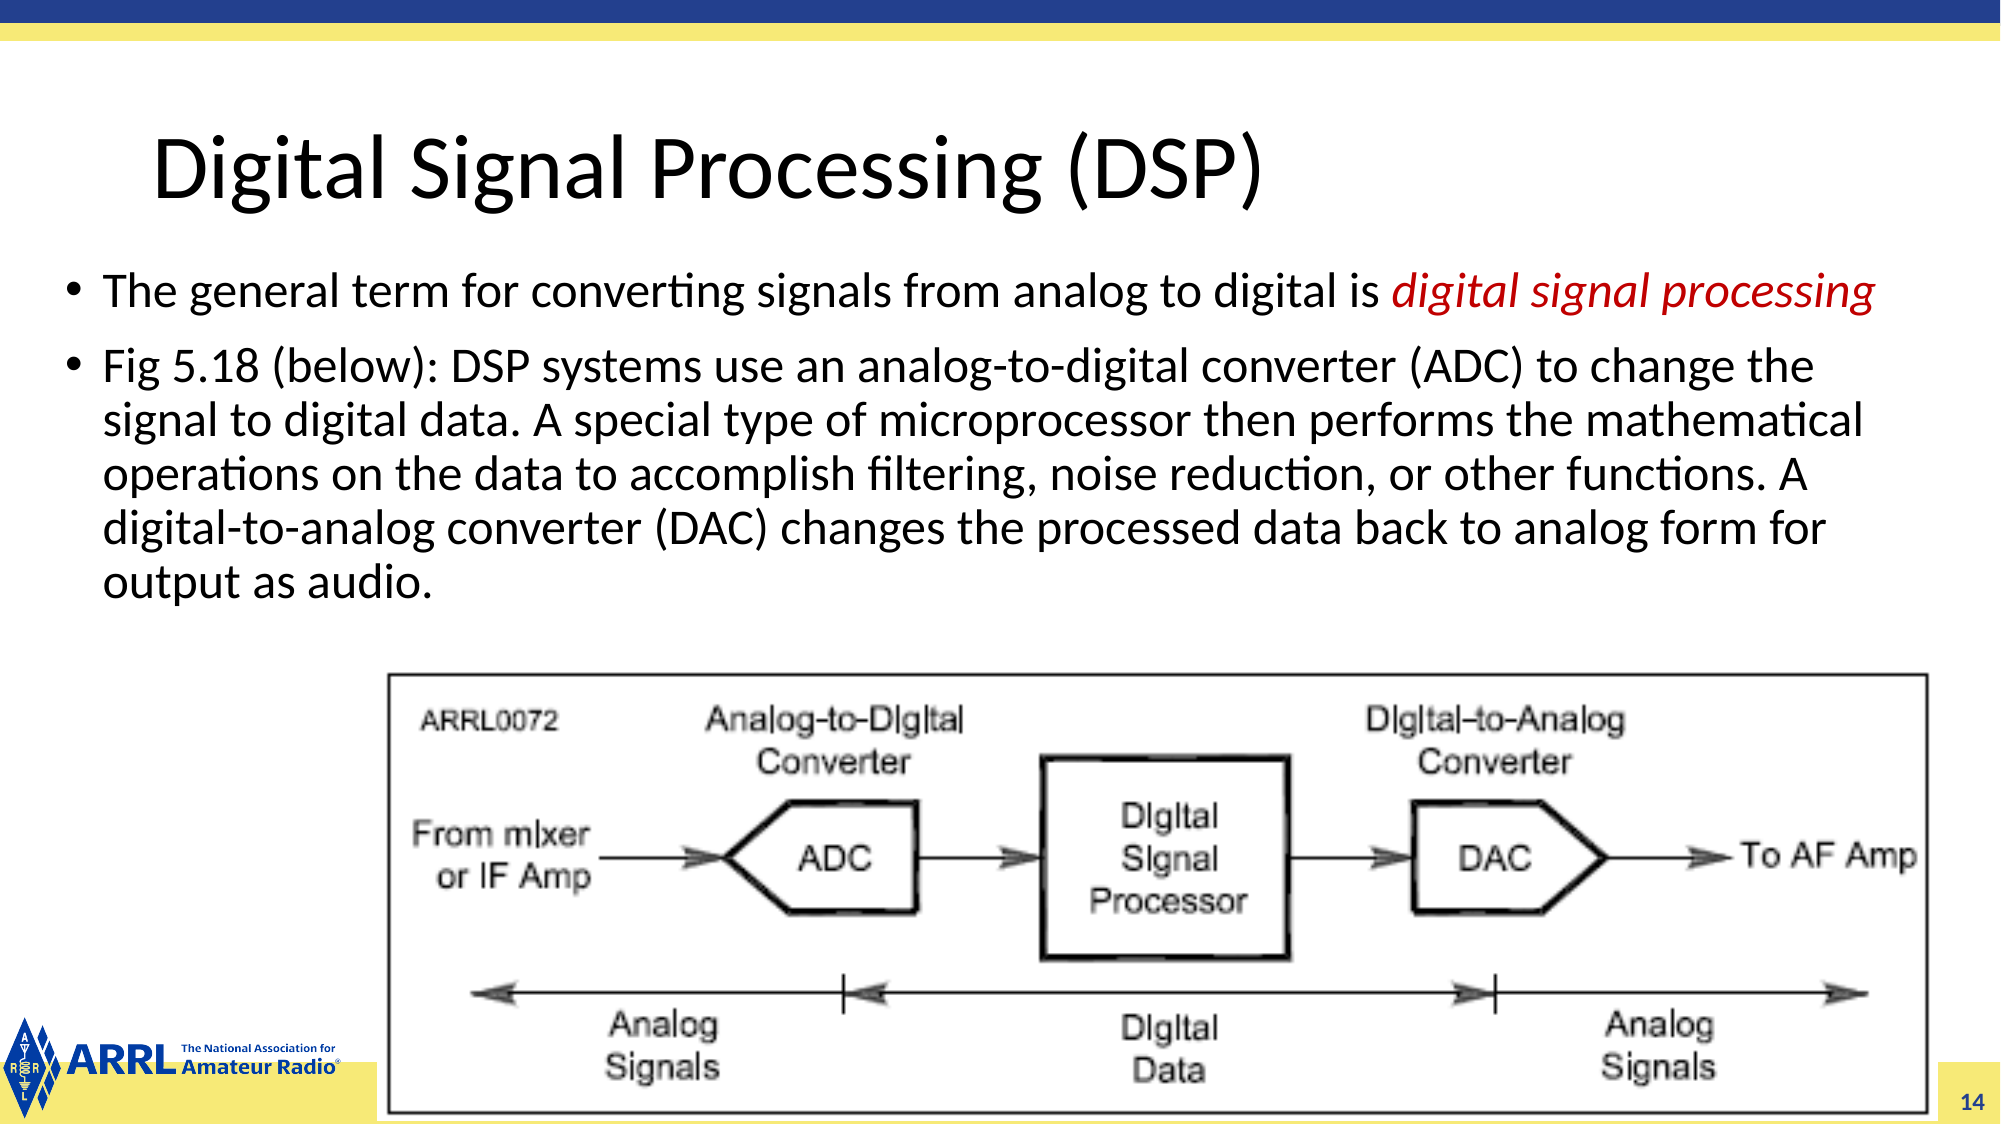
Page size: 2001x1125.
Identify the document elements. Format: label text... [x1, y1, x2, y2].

picture [377, 657, 1938, 1121]
title Digital Signal Processing (DSP) [137, 59, 1863, 257]
picture [1, 1015, 342, 1121]
list The general term for converting signals from analog to digital is digital signal processing Fig 5.18 (below): DSP systems use an analog-to-digital converter (ADC) to change the signal to digital data. A special type of microprocessor then performs the mathematical operations on the data to accomplish filtering, noise reduction, or other functions. A digital-to-analog converter (DAC) changes the processed data back to analog form for output as audio. [50, 257, 1938, 945]
